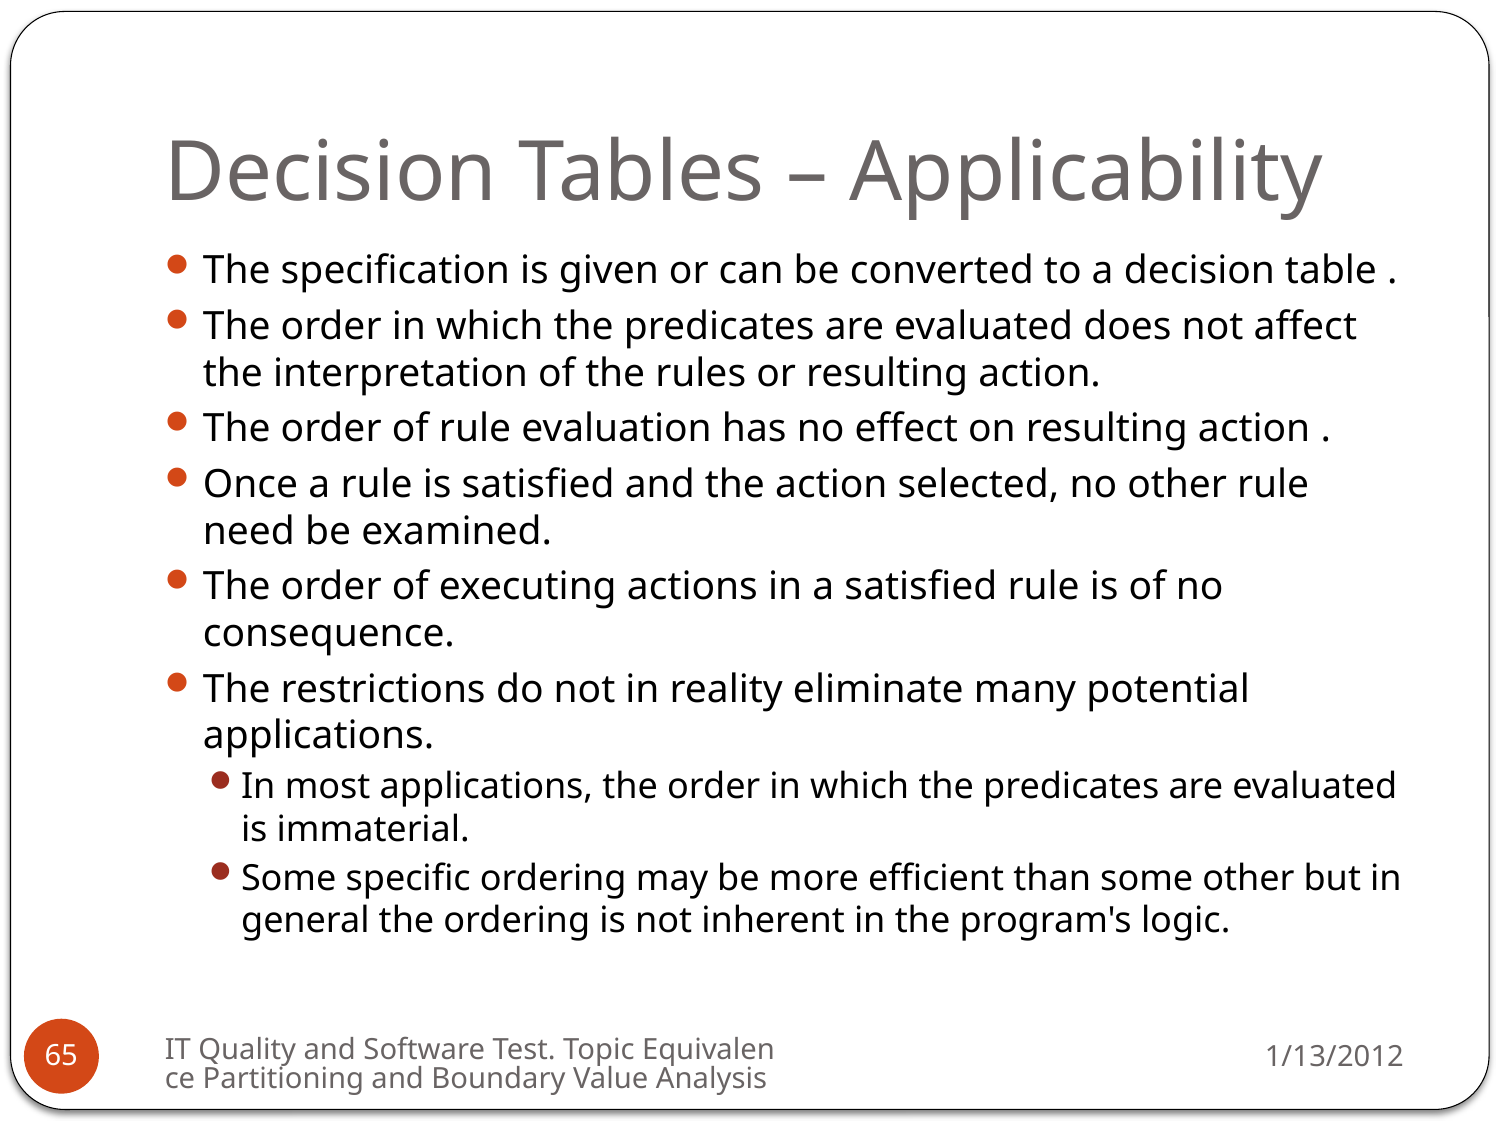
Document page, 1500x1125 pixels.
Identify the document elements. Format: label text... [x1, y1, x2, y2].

footer IT Quality and Software Test. Topic Equivalence Partitioning and Boundary Value Analysis [150, 1012, 800, 1088]
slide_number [1012, 1015, 1419, 1094]
title Decision Tables – Applicability [150, 45, 1425, 233]
slide_number 65 [23, 1018, 99, 1094]
list The specification is given or can be converted to a decision table . The order in which the predicates are evaluated does not affect the interpretation of the rules or resulting action. The order of rule evaluation has no effect on resulting action . Once a rule is satisfied and the action selected, no other rule need be examined. The order of executing actions in a satisfied rule is of no consequence. The restrictions do not in reality eliminate many potential applications. In most applications, the order in which the predicates are evaluated is immaterial. Some specific ordering may be more efficient than some other but in general the ordering is not inherent in the program's logic. [150, 237, 1425, 988]
